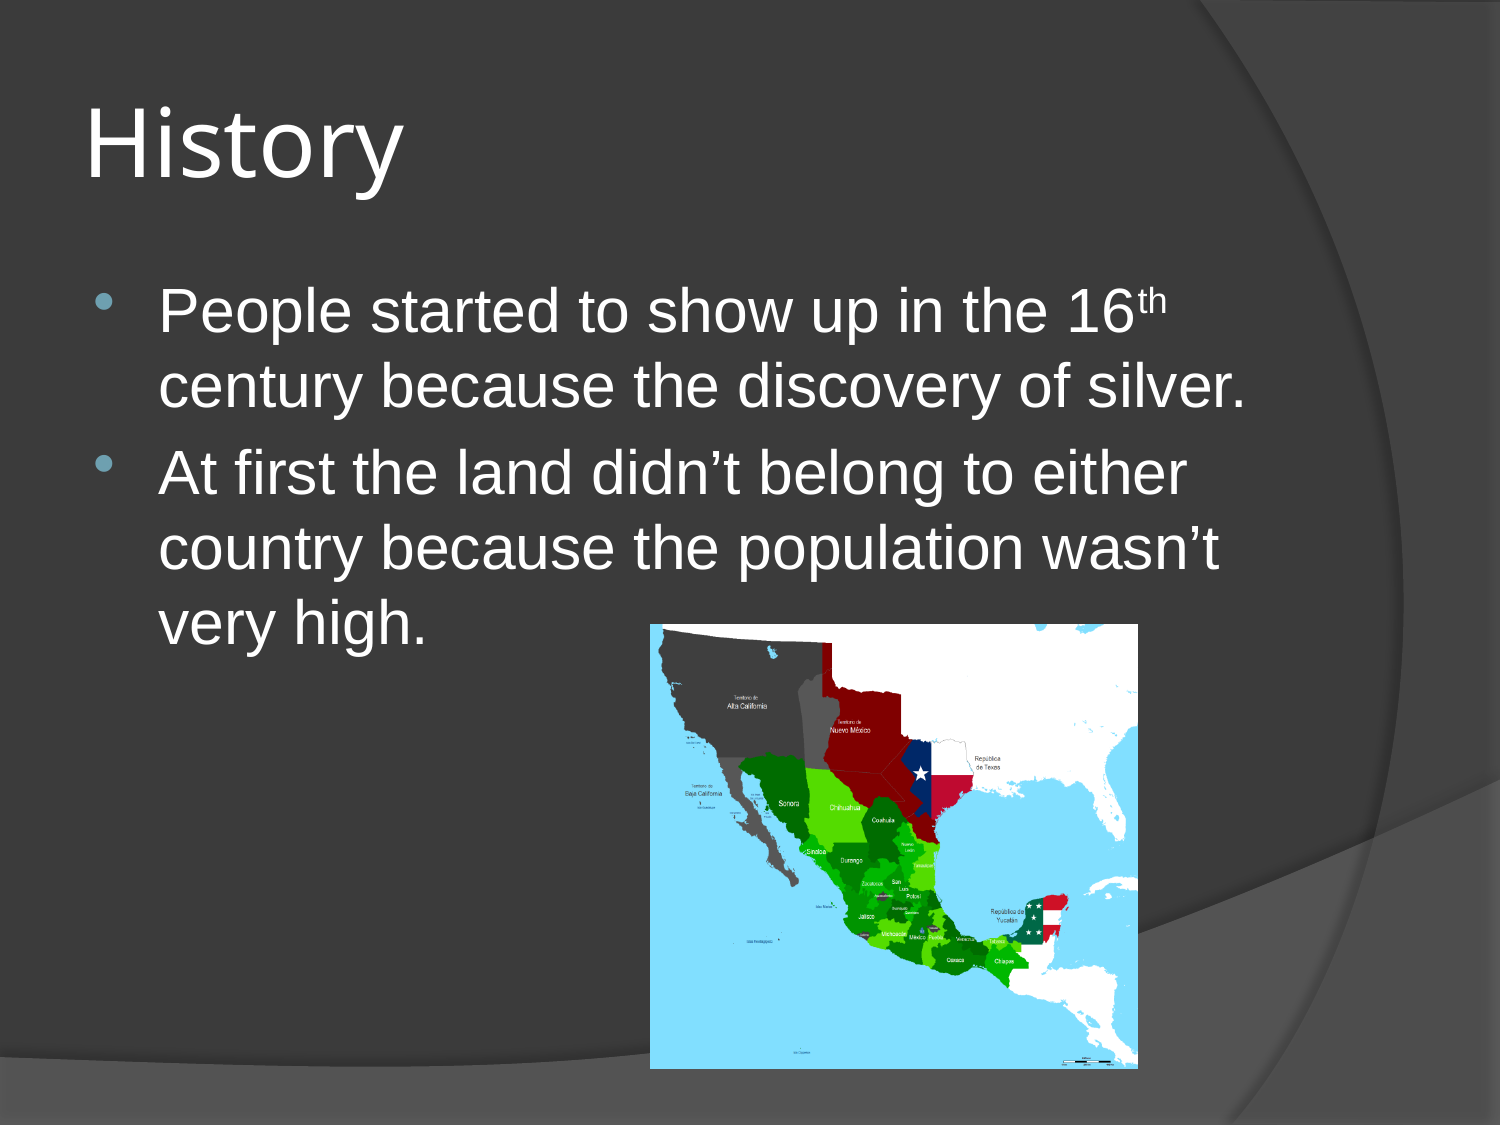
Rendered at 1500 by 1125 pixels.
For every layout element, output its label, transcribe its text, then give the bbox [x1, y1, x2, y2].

list People started to show up in the 16th century because the discovery of silver. At first the land didn’t belong to either country because the population wasn’t very high. [75, 262, 1300, 1005]
title History [75, 45, 1300, 233]
picture [649, 624, 1138, 1069]
